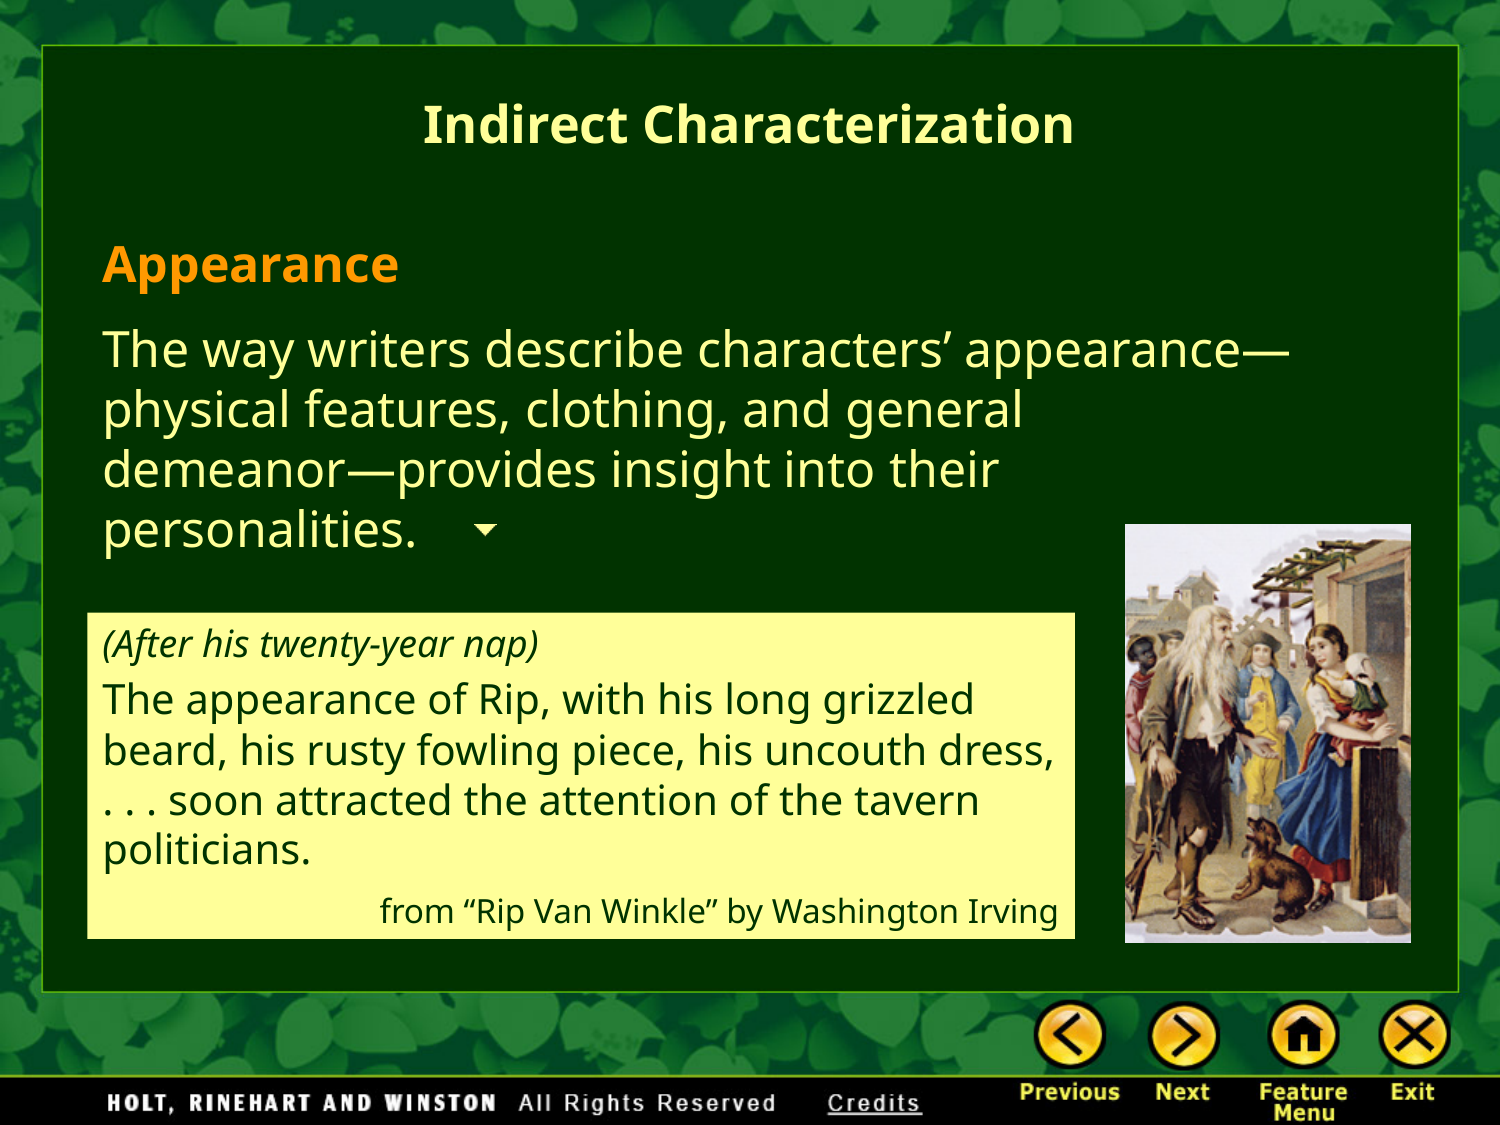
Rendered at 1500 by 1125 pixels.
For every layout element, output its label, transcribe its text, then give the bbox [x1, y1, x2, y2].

text_box Appearance The way writers describe characters’ appearance— physical features, clothing, and general demeanor—provides insight into their personalities. [87, 224, 1413, 565]
title Indirect Characterization [74, 57, 1426, 188]
text_box (After his twenty-year nap) The appearance of Rip, with his long grizzled beard, his rusty fowling piece, his uncouth dress, . . . soon attracted the attention of the tavern politicians. from “Rip Van Winkle” by Washington Irving [87, 612, 1075, 939]
picture [0, 0, 1500, 1125]
